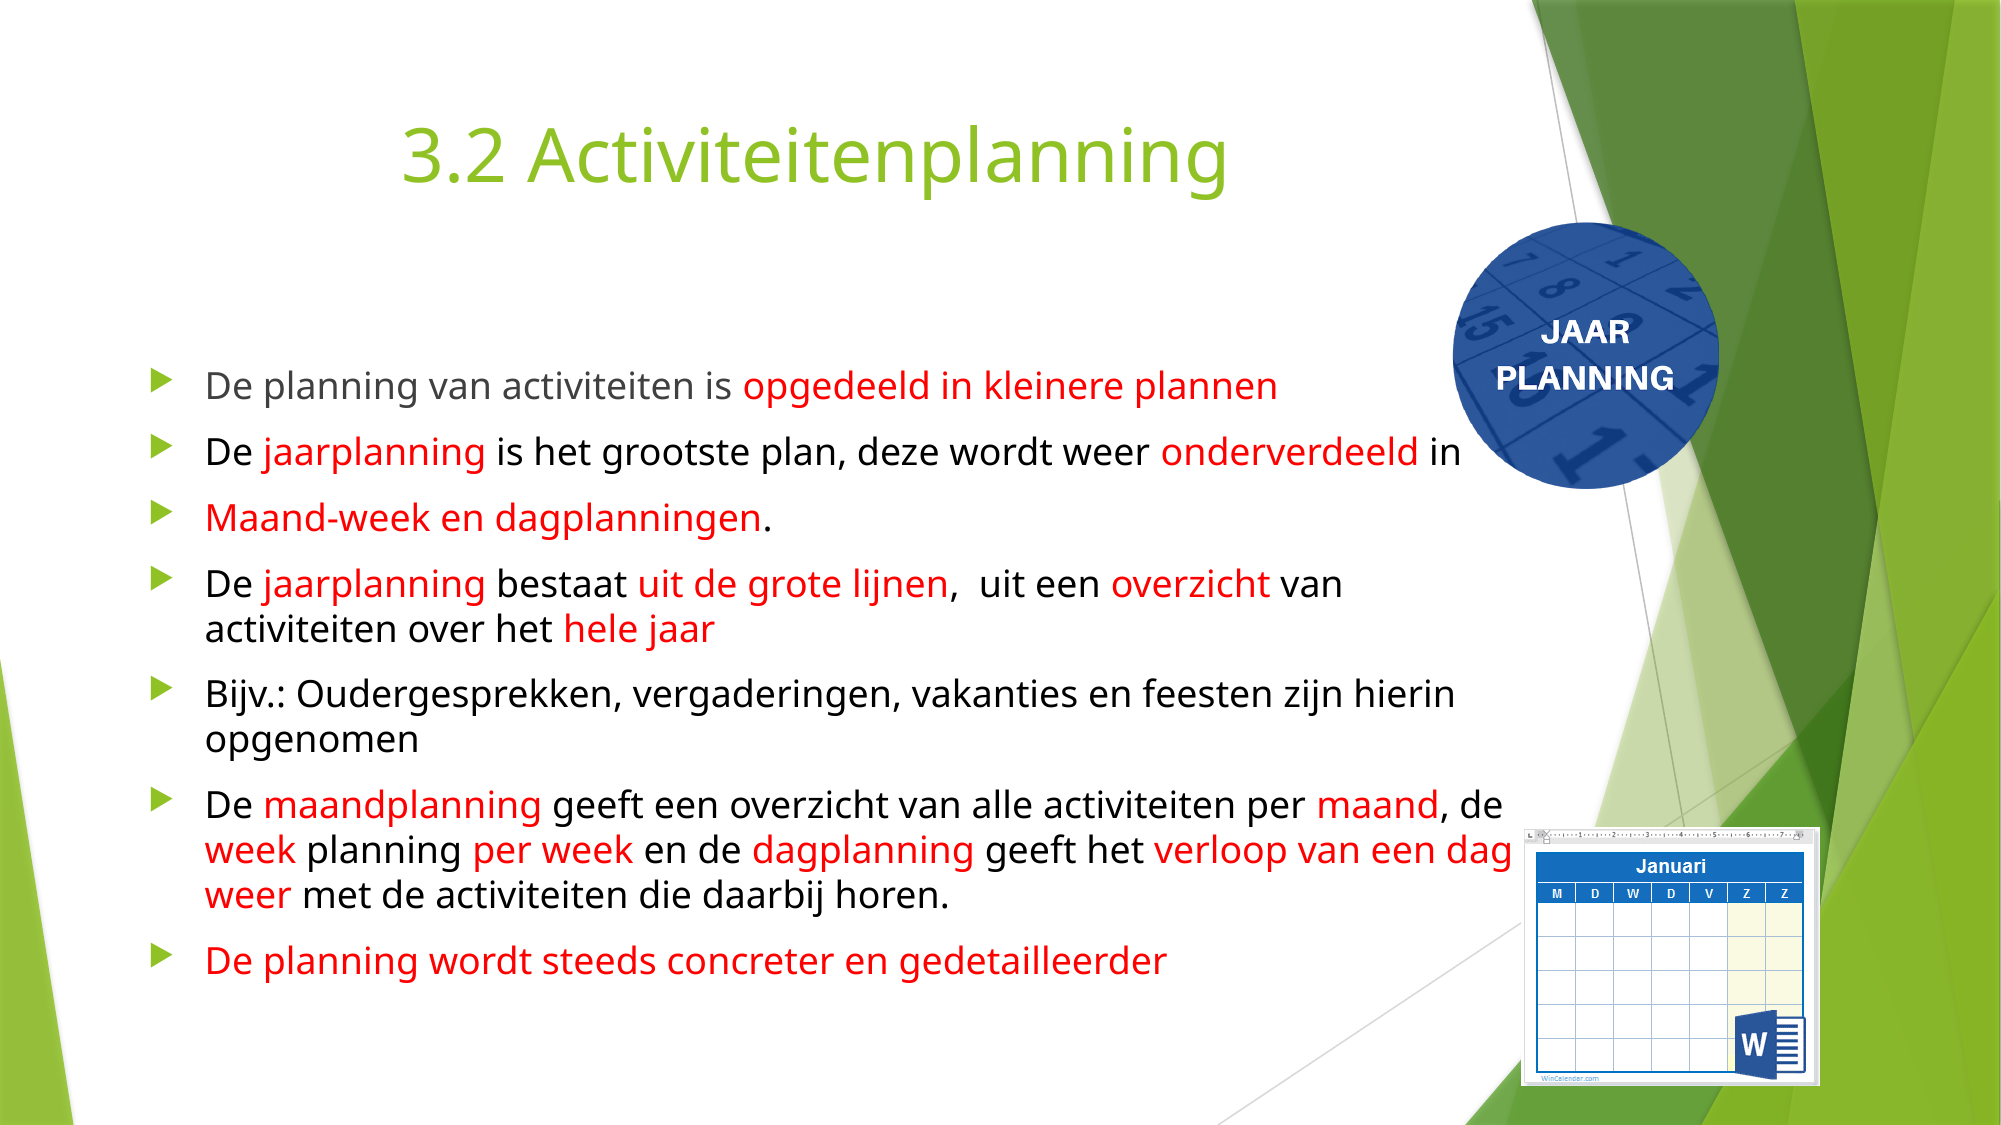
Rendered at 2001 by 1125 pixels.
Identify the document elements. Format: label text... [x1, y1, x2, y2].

title 3.2 Activiteitenplanning [111, 99, 1522, 317]
picture [1449, 219, 1720, 490]
list De planning van activiteiten is opgedeeld in kleinere plannen De jaarplanning is het grootste plan, deze wordt weer onderverdeeld in Maand-week en dagplanningen. De jaarplanning bestaat uit de grote lijnen, uit een overzicht van activiteiten over het hele jaar Bijv.: Oudergesprekken, vergaderingen, vakanties en feesten zijn hierin opgenomen De maandplanning geeft een overzicht van alle activiteiten per maand, de week planning per week en de dagplanning geeft het verloop van een dag weer met de activiteiten die daarbij horen. De planning wordt steeds concreter en gedetailleerder [133, 354, 1544, 992]
picture [1520, 826, 1821, 1087]
